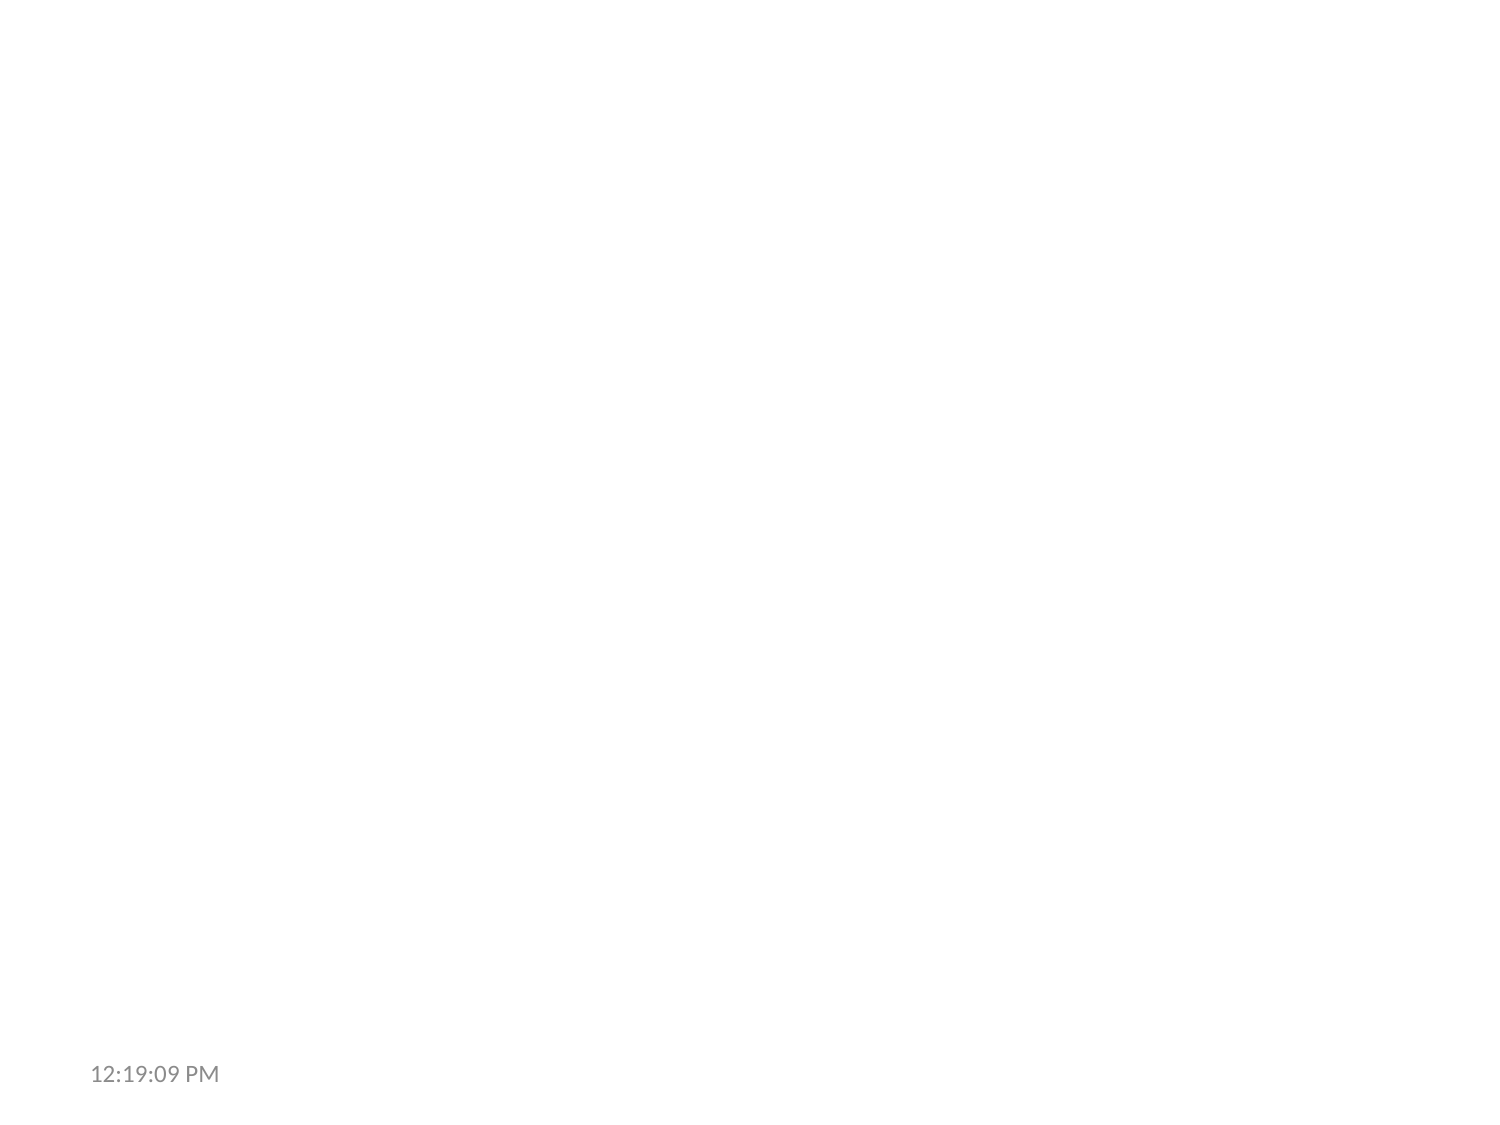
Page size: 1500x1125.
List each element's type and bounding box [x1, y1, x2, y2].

slide_number [75, 1042, 425, 1103]
